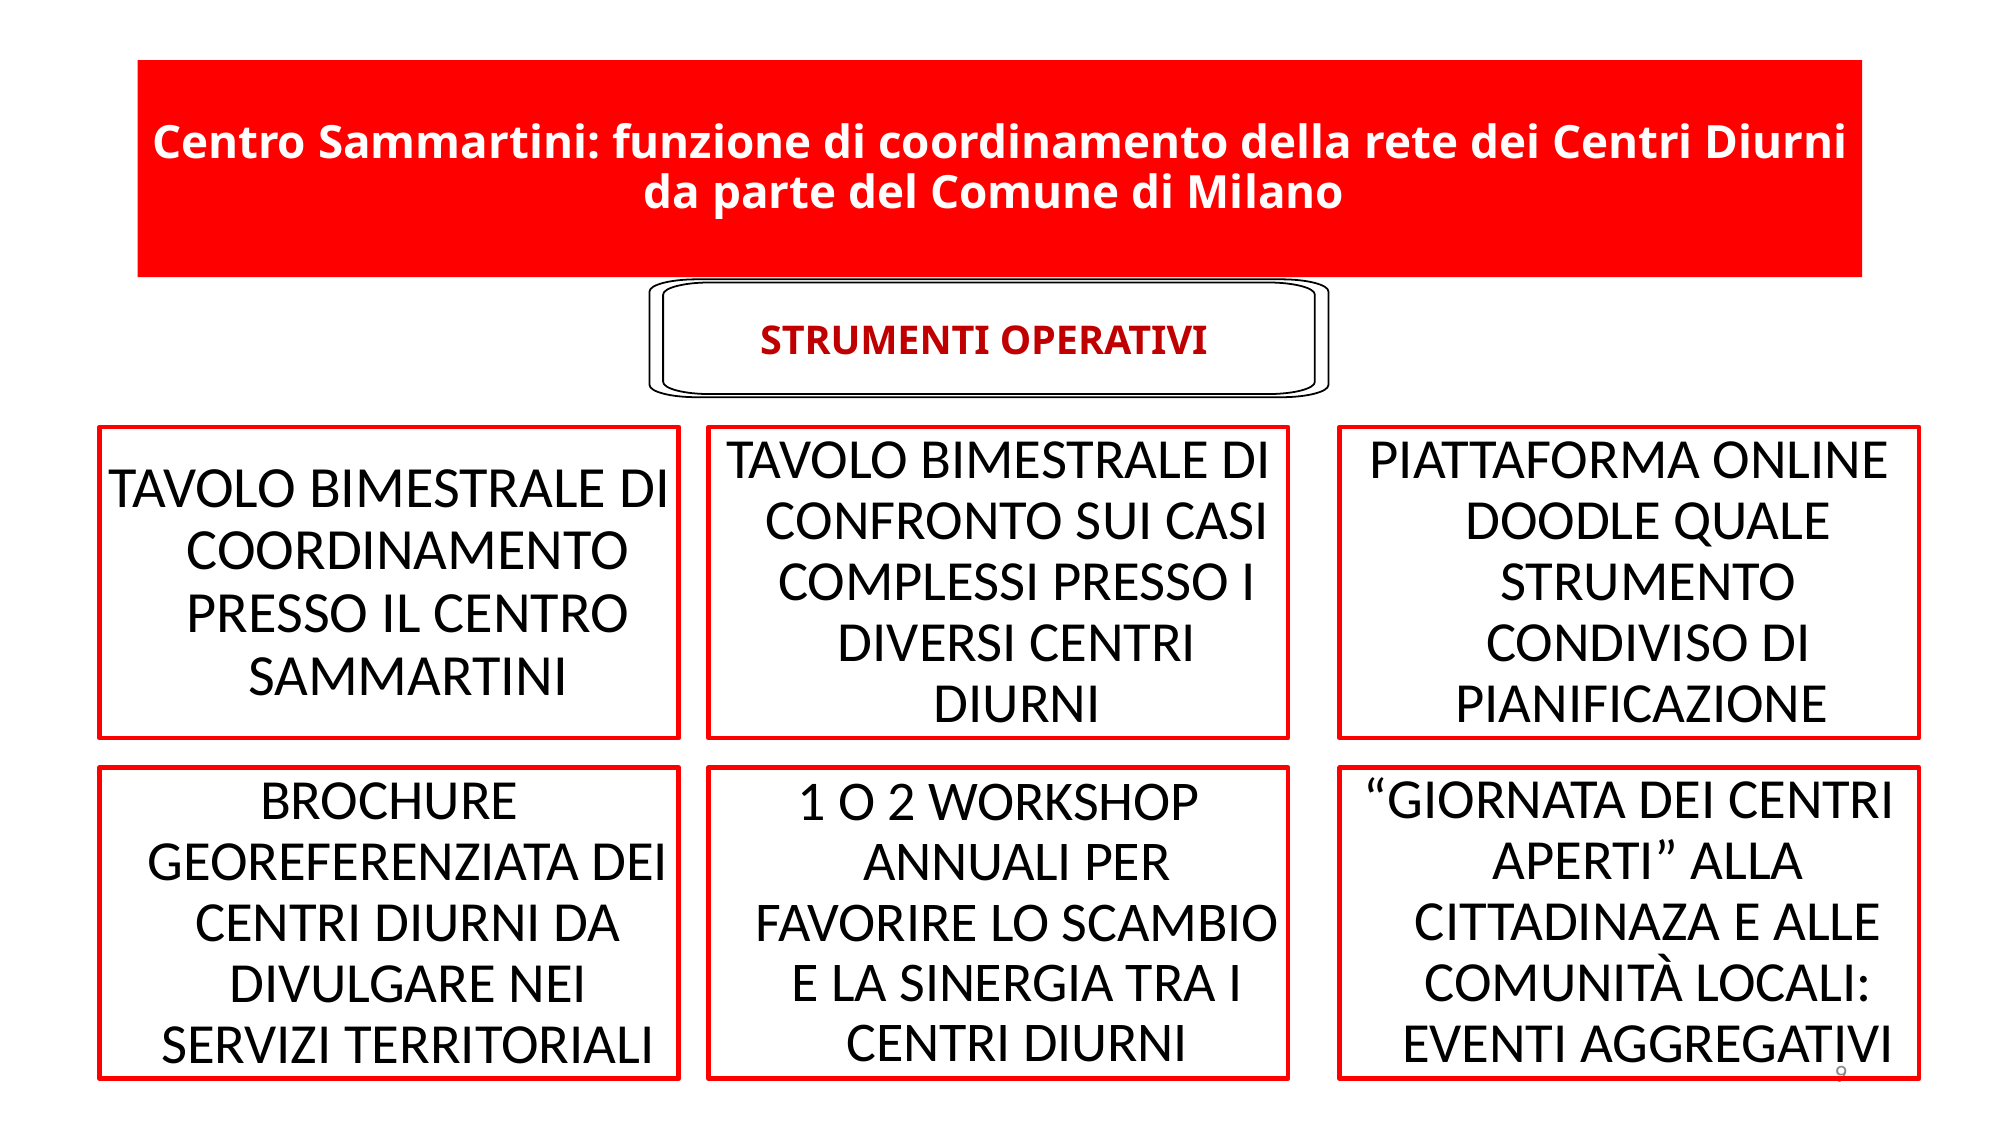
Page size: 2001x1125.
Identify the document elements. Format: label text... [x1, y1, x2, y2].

list PIATTAFORMA ONLINE DOODLE QUALE STRUMENTO CONDIVISO DI PIANIFICAZIONE [1339, 427, 1919, 738]
list TAVOLO BIMESTRALE DI COORDINAMENTO PRESSO IL CENTRO SAMMARTINI [99, 427, 679, 738]
list “GIORNATA DEI CENTRI APERTI” ALLA CITTADINAZA E ALLE COMUNITÀ LOCALI: EVENTI AGGREGATIVI [1339, 767, 1919, 1079]
list BROCHURE GEOREFERENZIATA DEI CENTRI DIURNI DA DIVULGARE NEI SERVIZI TERRITORIALI [99, 767, 679, 1079]
list 1 O 2 WORKSHOP ANNUALI PER FAVORIRE LO SCAMBIO E LA SINERGIA TRA I CENTRI DIURNI [708, 767, 1288, 1079]
list TAVOLO BIMESTRALE DI CONFRONTO SUI CASI COMPLESSI PRESSO I DIVERSI CENTRI DIURNI [708, 427, 1288, 738]
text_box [649, 279, 1329, 398]
title Centro Sammartini: funzione di coordinamento della rete dei Centri Diurni da parte del Comune di Milano [137, 60, 1863, 278]
slide_number 9 [1412, 1042, 1863, 1103]
